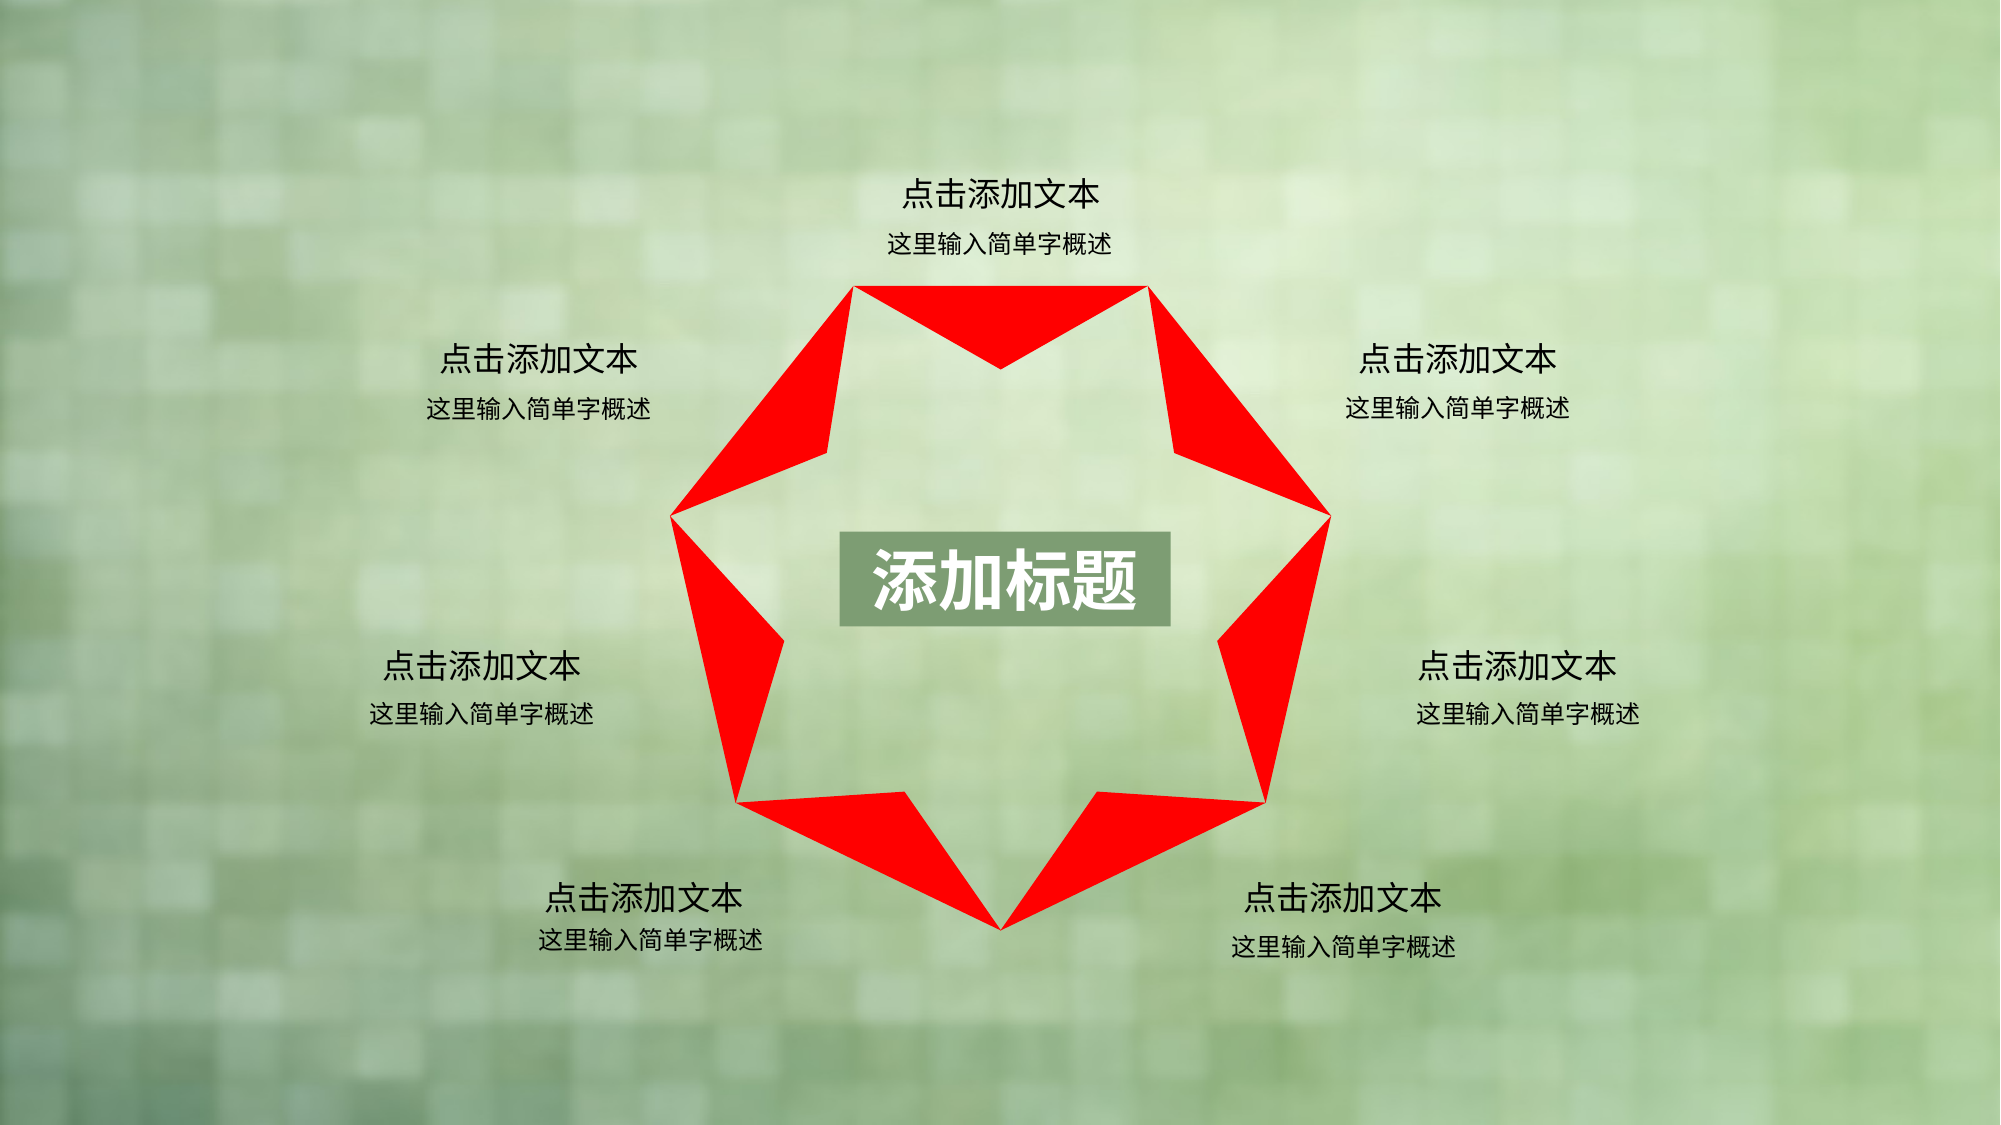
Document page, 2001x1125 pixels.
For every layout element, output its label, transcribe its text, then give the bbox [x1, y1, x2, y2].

text_box 这里输入简单字概述 [411, 386, 667, 431]
text_box 添加标题 [839, 531, 1171, 627]
text_box 点击添加文本 [424, 331, 654, 386]
text_box 点击添加文本 [1228, 869, 1458, 924]
text_box [853, 285, 1147, 370]
text_box 点击添加文本 [367, 637, 597, 691]
text_box 这里输入简单字概述 [354, 691, 610, 737]
text_box 点击添加文本 [1403, 637, 1633, 690]
text_box 点击添加文本 [886, 165, 1116, 221]
picture [0, 0, 2000, 1125]
text_box 这里输入简单字概述 [1401, 690, 1657, 736]
text_box [1217, 515, 1332, 804]
text_box [1001, 791, 1265, 930]
text_box [736, 791, 1002, 931]
text_box 点击添加文本 [1343, 331, 1574, 385]
text_box 这里输入简单字概述 [523, 917, 779, 962]
text_box 这里输入简单字概述 [1216, 924, 1472, 970]
text_box [1147, 285, 1331, 516]
text_box 这里输入简单字概述 [873, 221, 1128, 266]
text_box 点击添加文本 [529, 869, 759, 917]
text_box [670, 516, 785, 804]
text_box [669, 286, 854, 517]
text_box 这里输入简单字概述 [1330, 385, 1586, 430]
